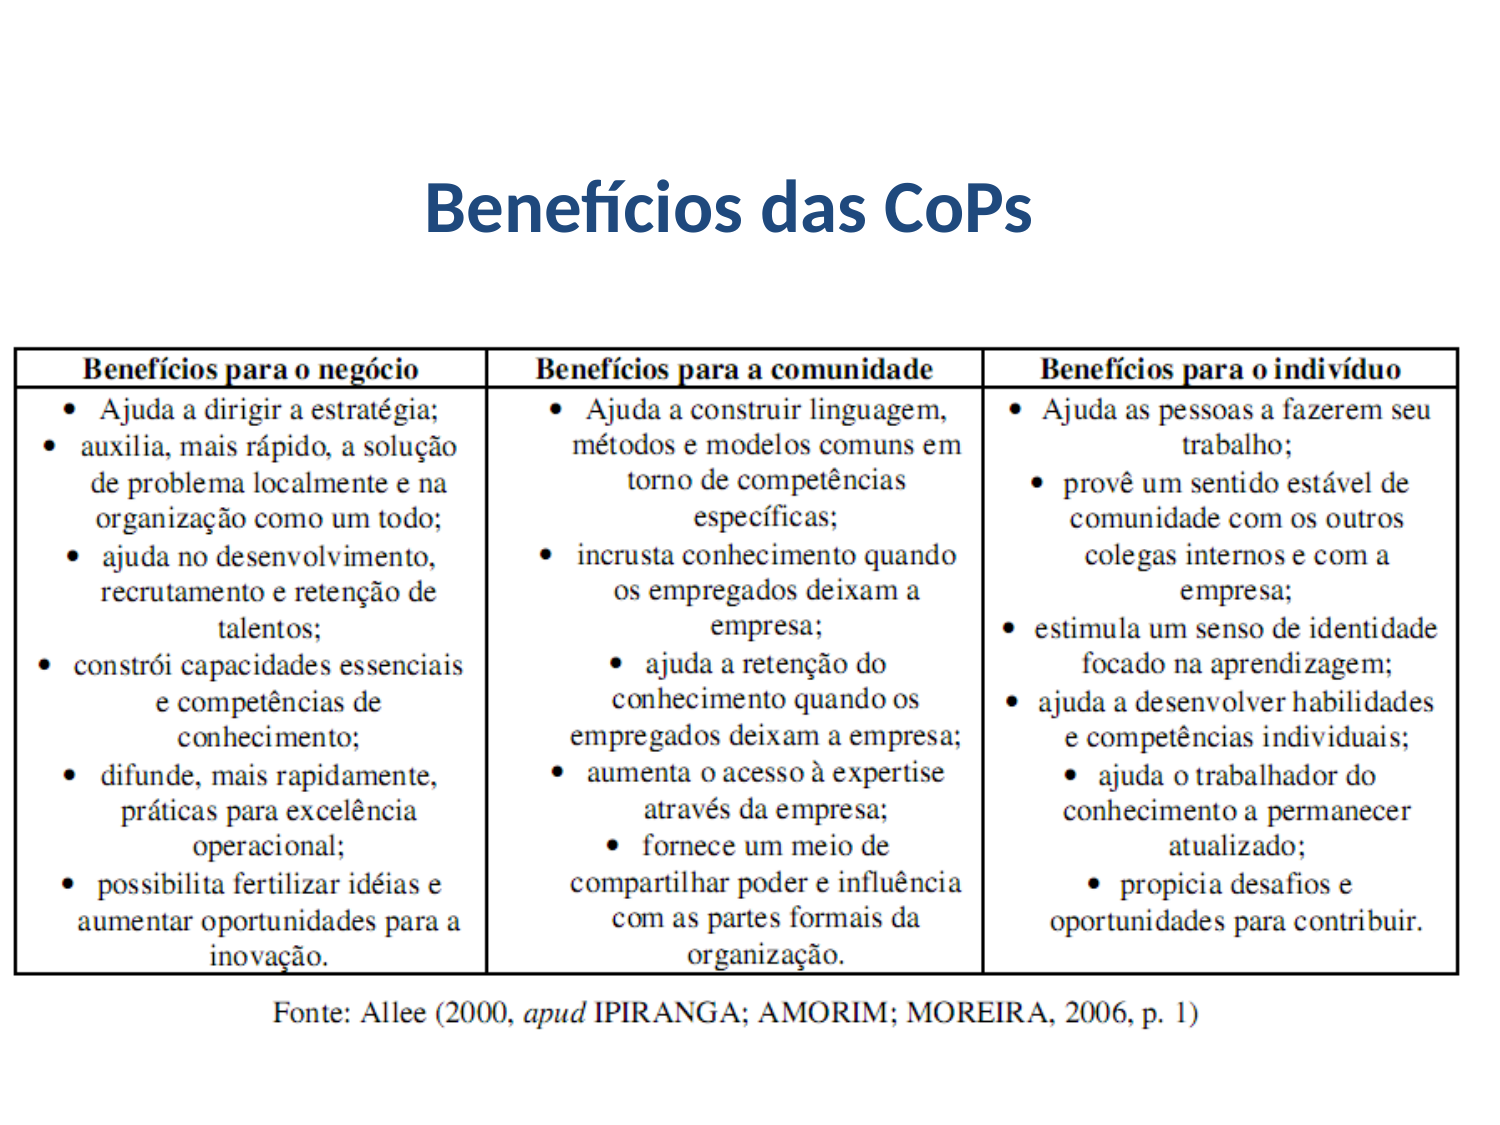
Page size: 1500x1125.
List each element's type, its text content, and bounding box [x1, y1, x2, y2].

picture [0, 337, 1466, 1046]
text_box Benefícios das CoPs [0, 113, 1459, 291]
